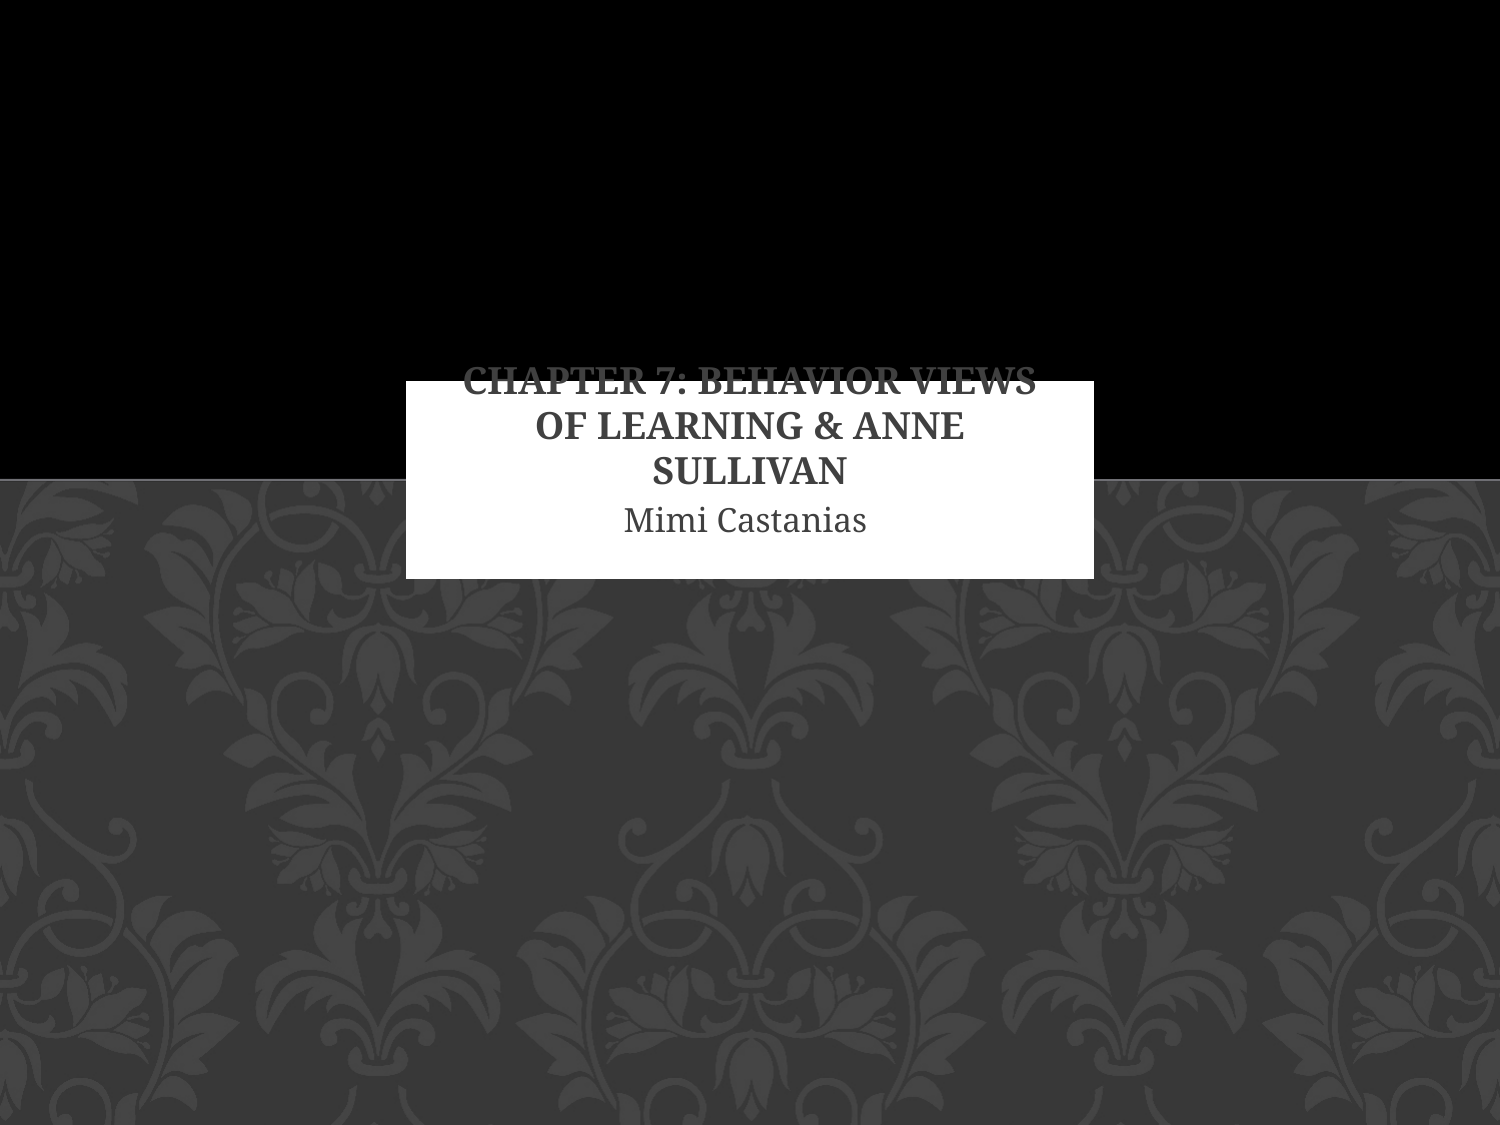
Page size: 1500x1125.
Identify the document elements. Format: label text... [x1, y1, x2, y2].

title Chapter 7: Behavior Views of learning & Anne Sullivan [415, 387, 1085, 498]
subtitle Mimi Castanias [420, 499, 1080, 570]
